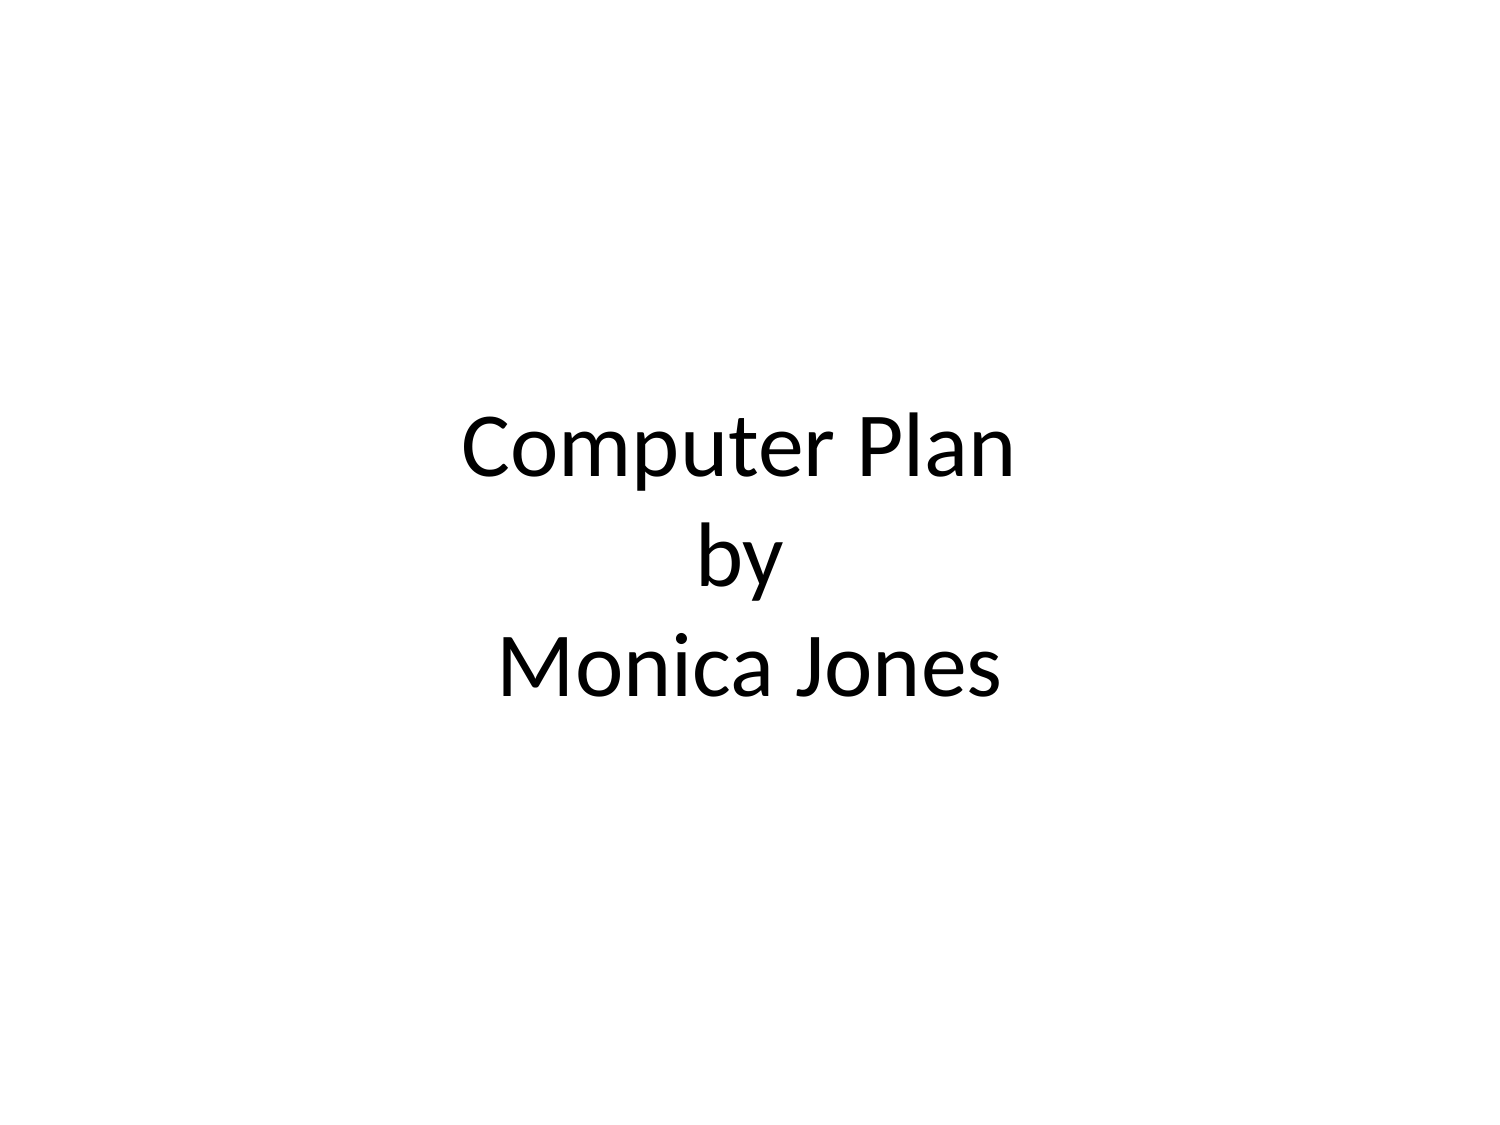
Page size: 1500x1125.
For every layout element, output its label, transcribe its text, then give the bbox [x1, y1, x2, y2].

title Computer Plan by Monica Jones [112, 137, 1388, 963]
